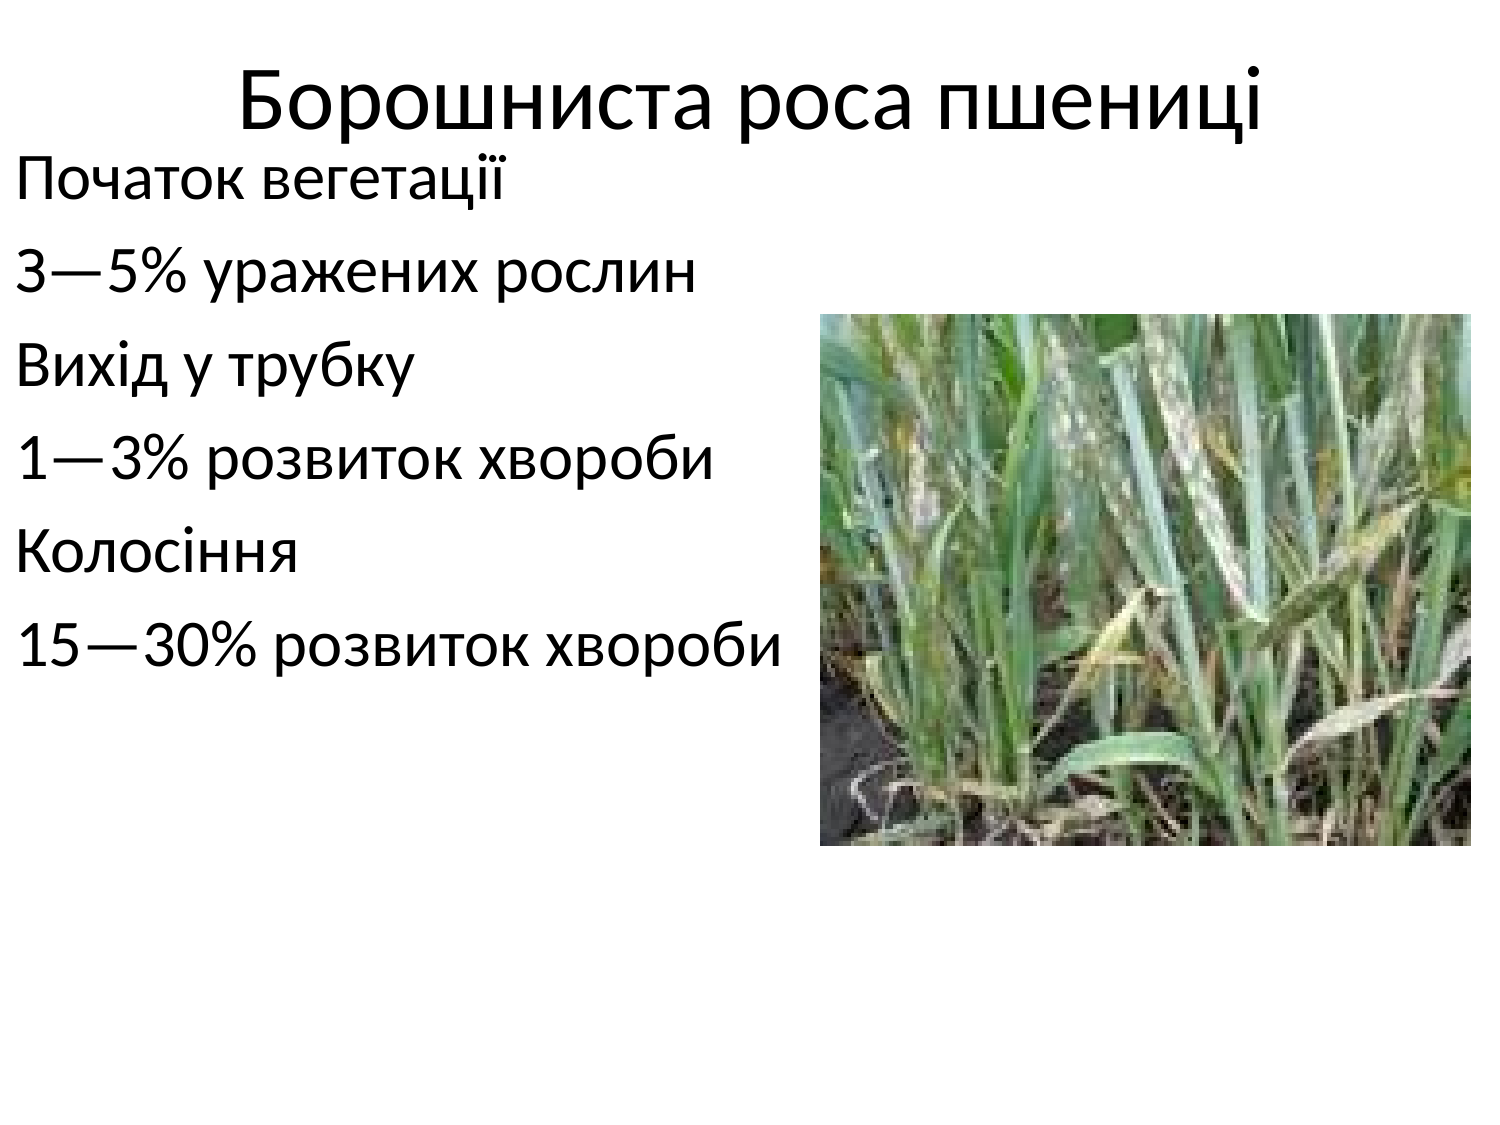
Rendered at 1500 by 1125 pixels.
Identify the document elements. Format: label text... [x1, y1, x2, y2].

title Борошниста роса пшениці [76, 0, 1427, 187]
picture [820, 314, 1471, 847]
list Початок вегетації З—5% уражених рослин Вихід у трубку 1—3% розвиток хвороби Колосіння 15—30% розвиток хвороби [0, 125, 1350, 868]
